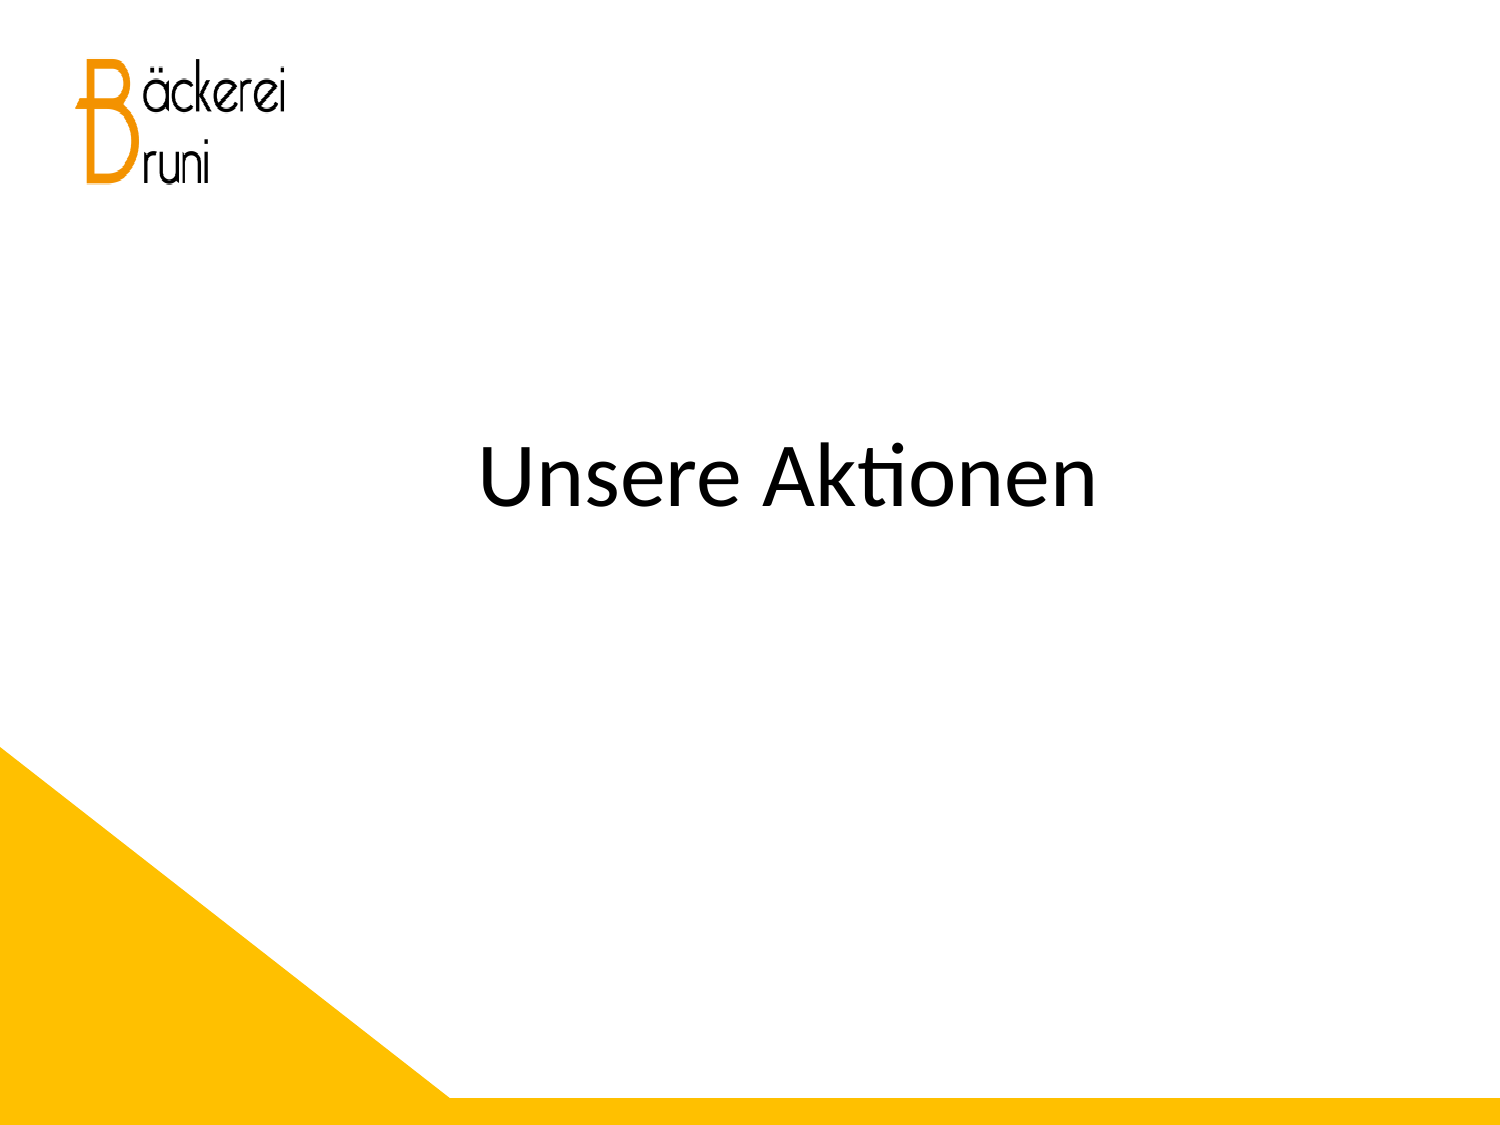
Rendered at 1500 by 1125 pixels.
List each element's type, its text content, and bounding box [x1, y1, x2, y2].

picture [66, 42, 302, 201]
title Unsere Aktionen [150, 349, 1426, 591]
